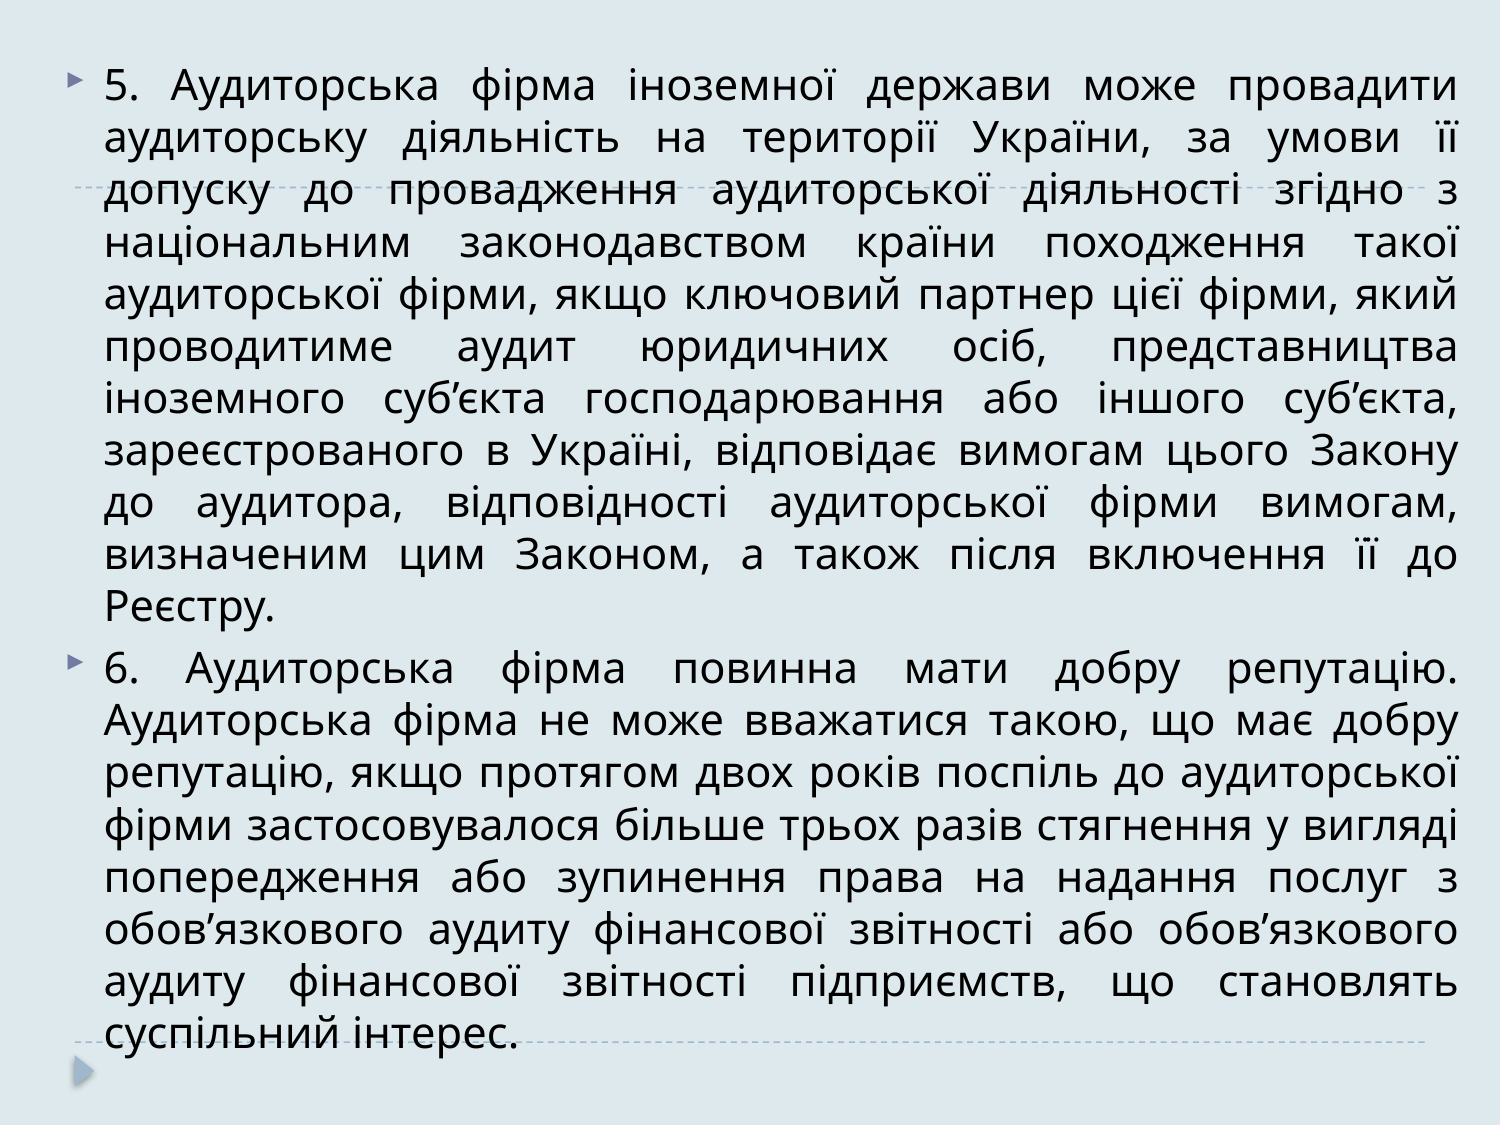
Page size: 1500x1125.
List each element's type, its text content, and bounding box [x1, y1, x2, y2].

list 5. Аудиторська фірма іноземної держави може провадити аудиторську діяльність на території України, за умови її допуску до провадження аудиторської діяльності згідно з національним законодавством країни походження такої аудиторської фірми, якщо ключовий партнер цієї фірми, який проводитиме аудит юридичних осіб, представництва іноземного суб’єкта господарювання або іншого суб’єкта, зареєстрованого в Україні, відповідає вимогам цього Закону до аудитора, відповідності аудиторської фірми вимогам, визначеним цим Законом, а також після включення її до Реєстру. 6. Аудиторська фірма повинна мати добру репутацію. Аудиторська фірма не може вважатися такою, що має добру репутацію, якщо протягом двох років поспіль до аудиторської фірми застосовувалося більше трьох разів стягнення у вигляді попередження або зупинення права на надання послуг з обов’язкового аудиту фінансової звітності або обов’язкового аудиту фінансової звітності підприємств, що становлять суспільний інтерес. [50, 50, 1475, 1075]
